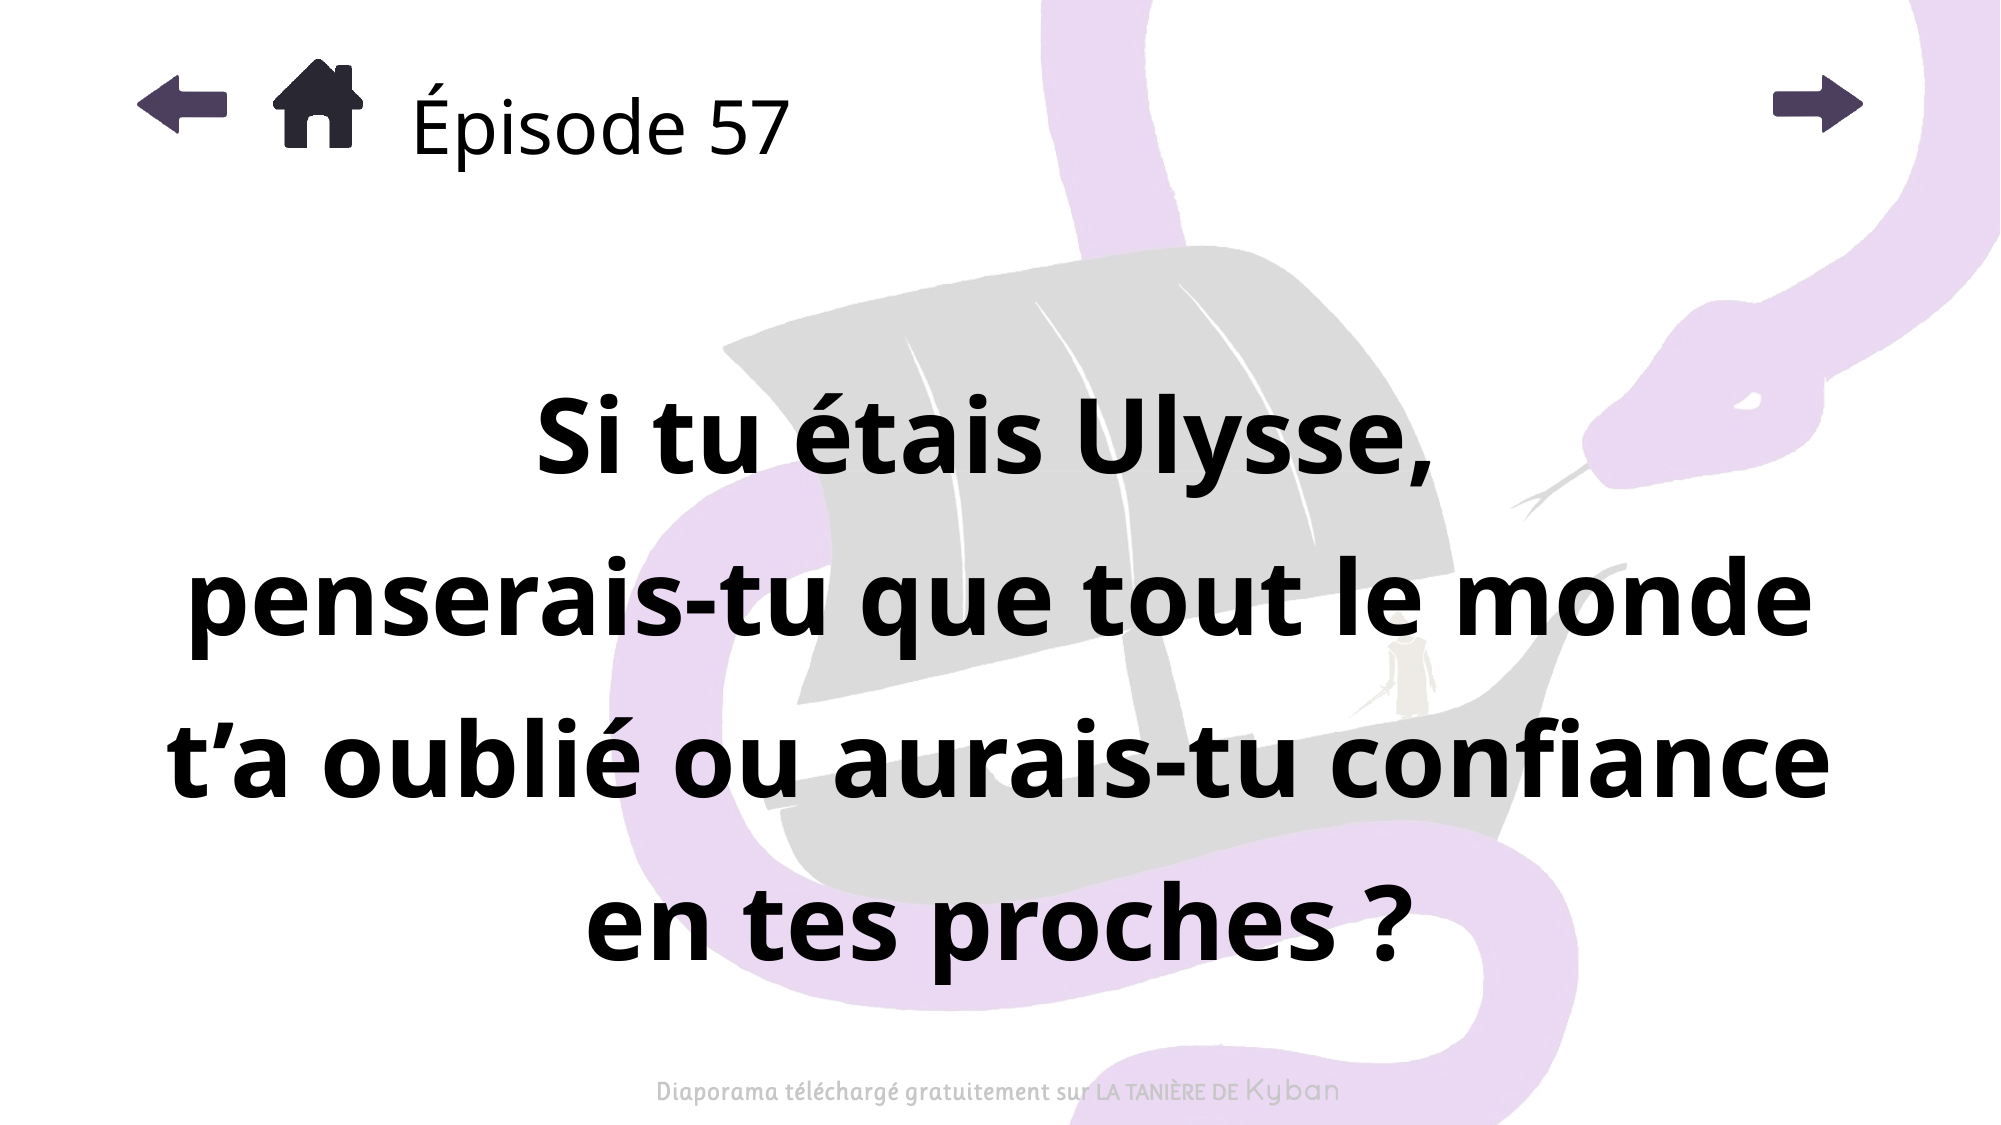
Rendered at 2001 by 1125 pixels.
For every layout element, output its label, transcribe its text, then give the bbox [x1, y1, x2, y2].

title Épisode 57 [395, 59, 1863, 202]
picture [0, 0, 2001, 1125]
list Si tu étais Ulysse, penserais-tu que tout le monde t’a oublié ou aurais-tu confiance en tes proches ? [137, 299, 1863, 1014]
